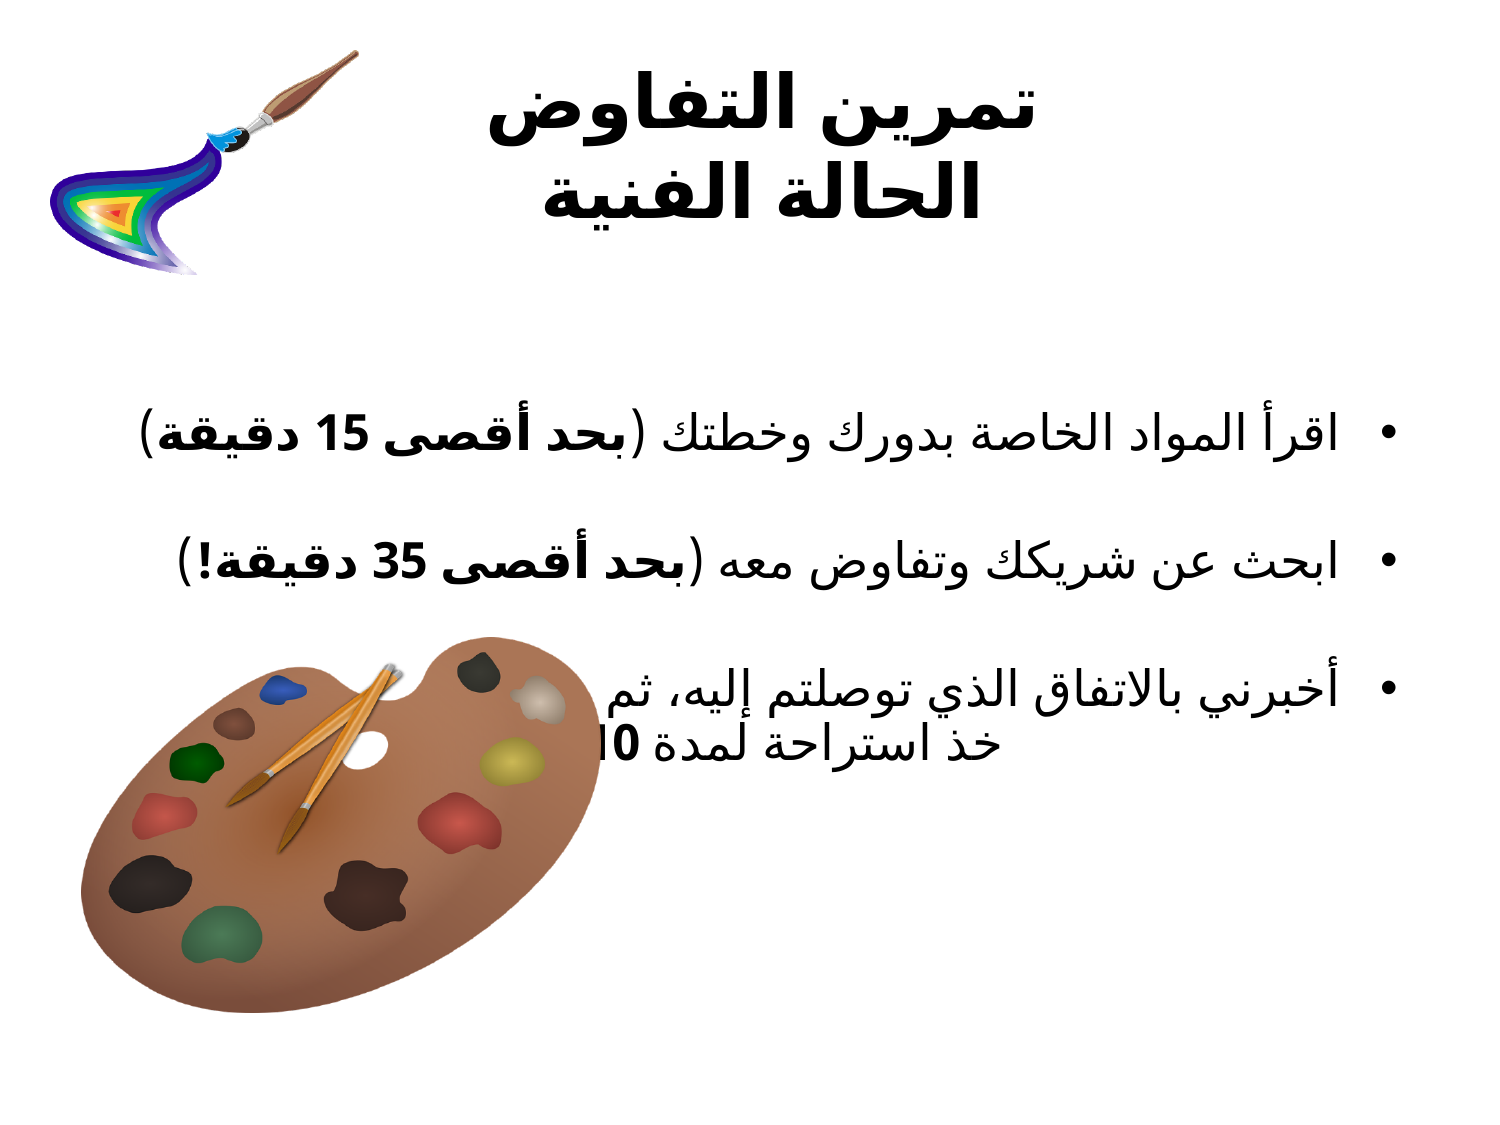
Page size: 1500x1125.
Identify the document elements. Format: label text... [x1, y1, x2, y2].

text_box تمرين التفاوض الحالة الفنية [360, 50, 1438, 238]
picture [49, 50, 360, 275]
picture [81, 637, 601, 1013]
list اقرأ المواد الخاصة بدورك وخطتك (بحد أقصى 15 دقيقة) ابحث عن شريكك وتفاوض معه (بحد أقصى 35 دقيقة!) أخبرني بالاتفاق الذي توصلتم إليه، ثم خذ استراحة لمدة 10 دقائق [75, 399, 1413, 1125]
